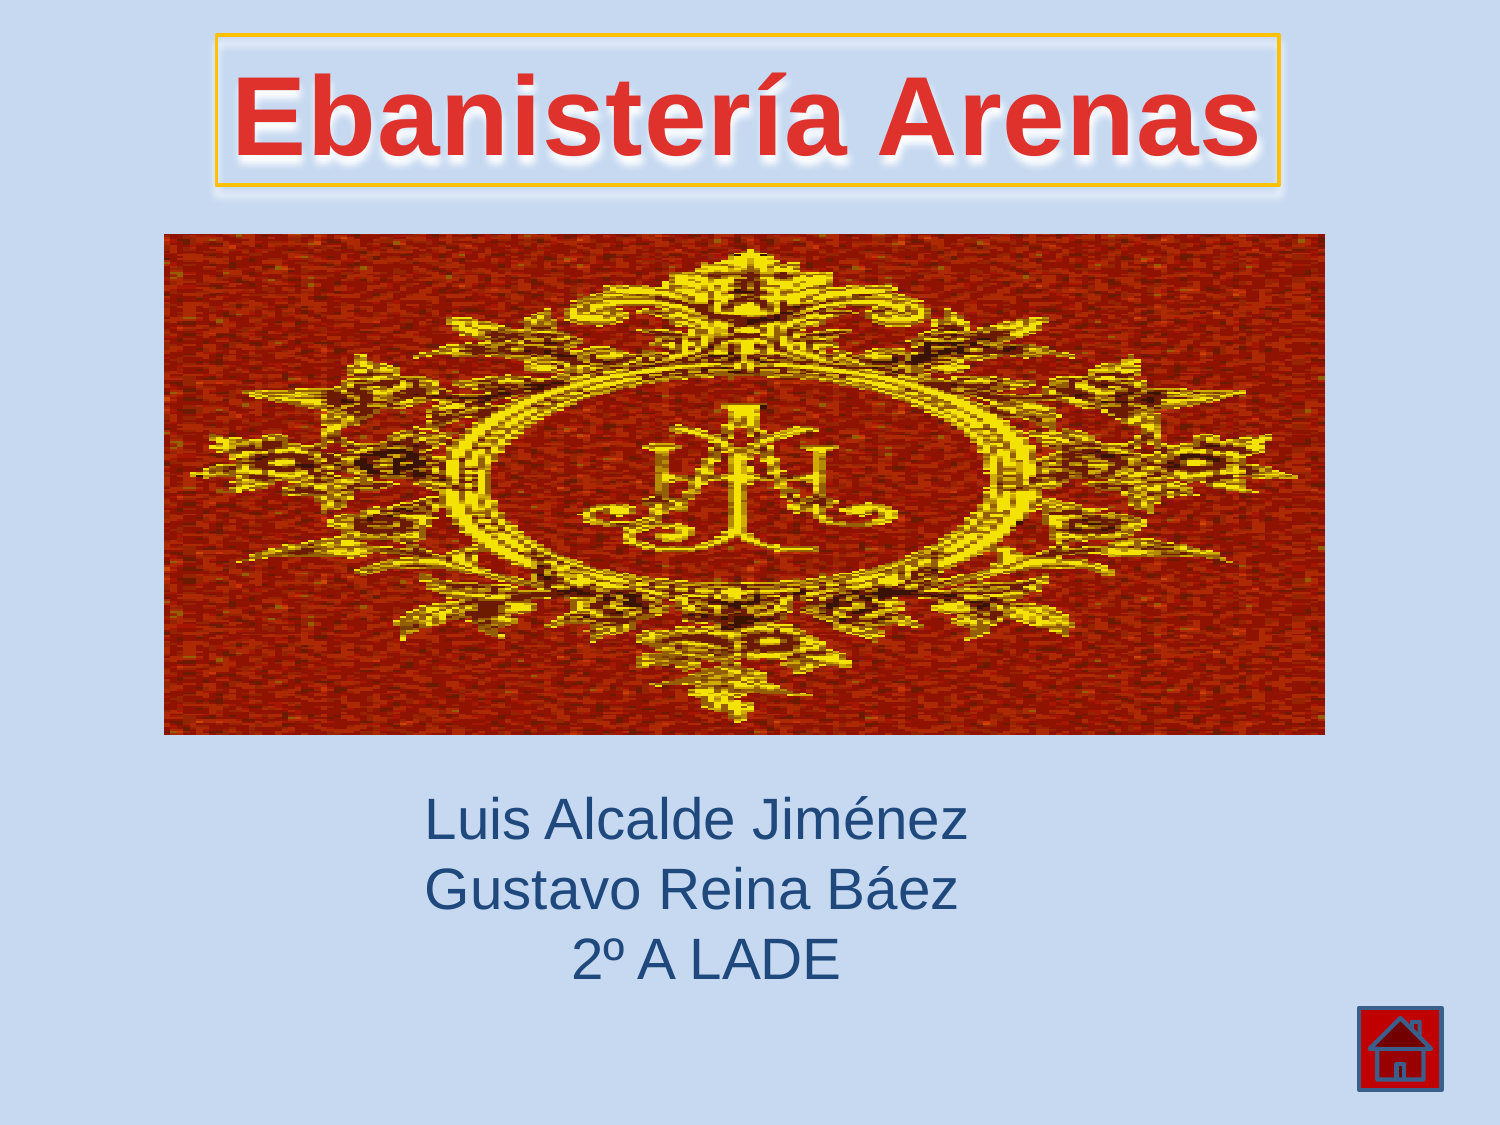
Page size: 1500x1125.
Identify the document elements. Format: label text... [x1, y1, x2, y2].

text_box Luis Alcalde Jiménez Gustavo Reina Báez 2º A LADE [410, 773, 996, 999]
picture [163, 234, 1325, 736]
text_box Ebanistería Arenas [216, 35, 1280, 186]
text_box [1357, 1006, 1444, 1092]
